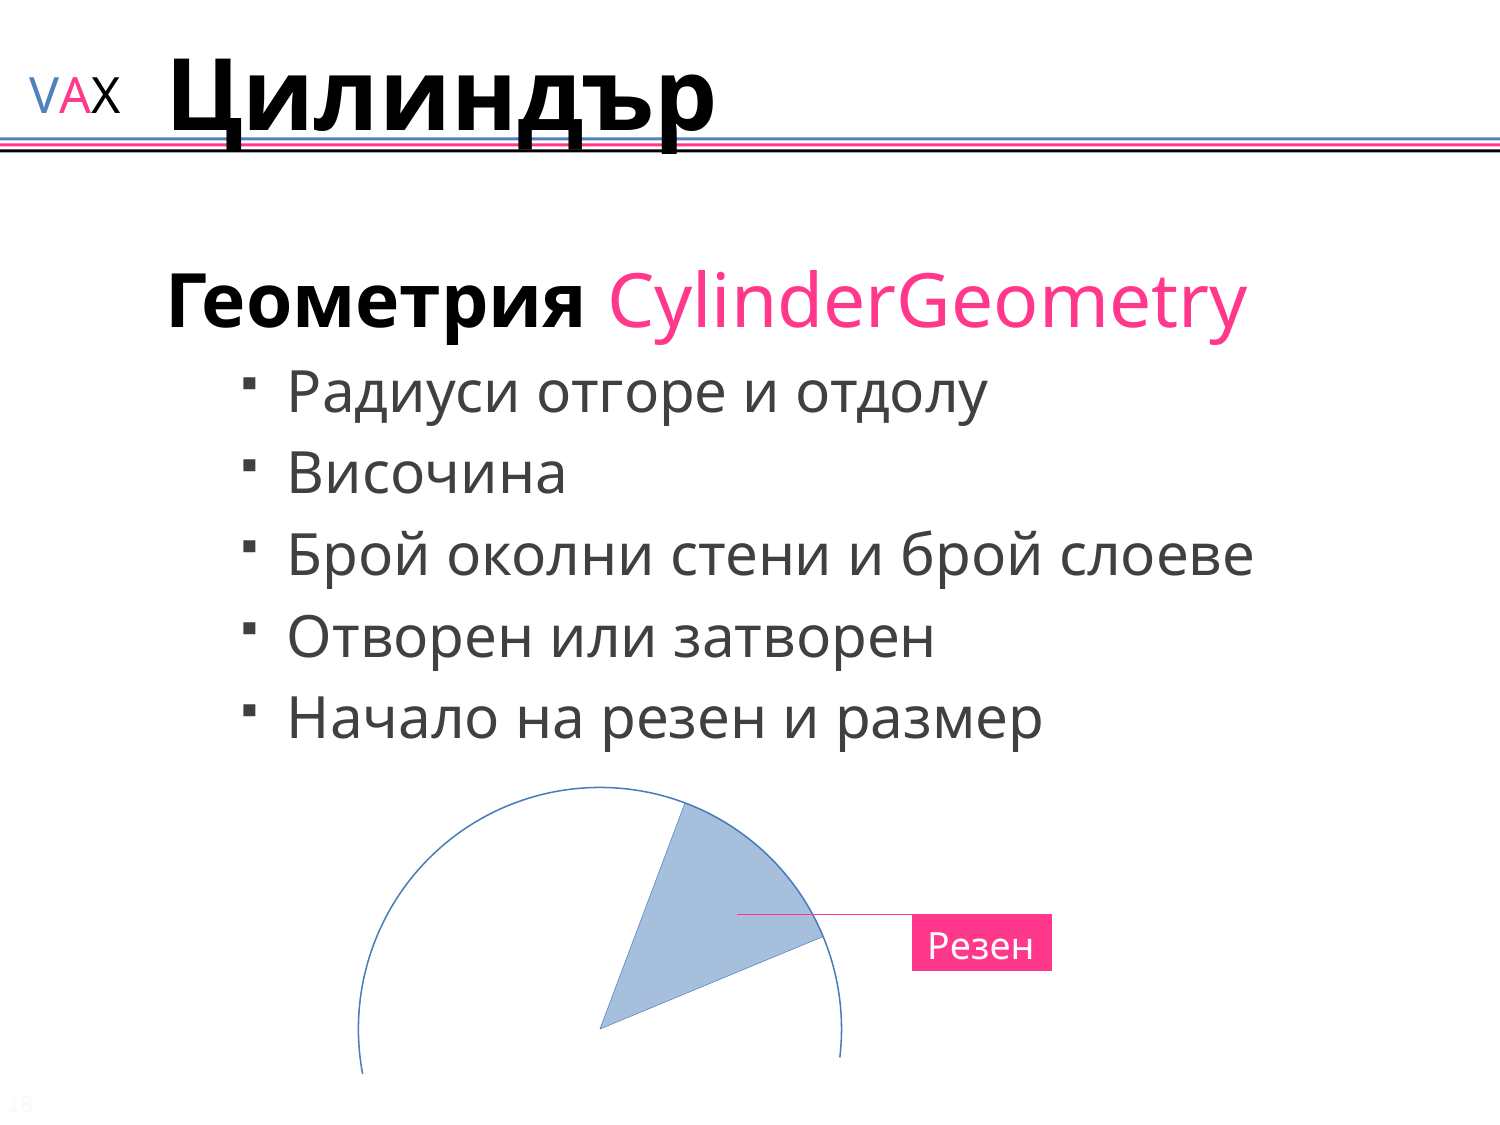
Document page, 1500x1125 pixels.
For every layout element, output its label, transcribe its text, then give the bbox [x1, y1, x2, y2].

title Цилиндър [0, 37, 1500, 144]
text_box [737, 914, 1052, 971]
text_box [358, 787, 842, 1125]
list Геометрия CylinderGeometry Радиуси отгоре и отдолу Височина Брой околни стени и брой слоеве Отворен или затворен Начало на резен и размер [150, 200, 1488, 1113]
